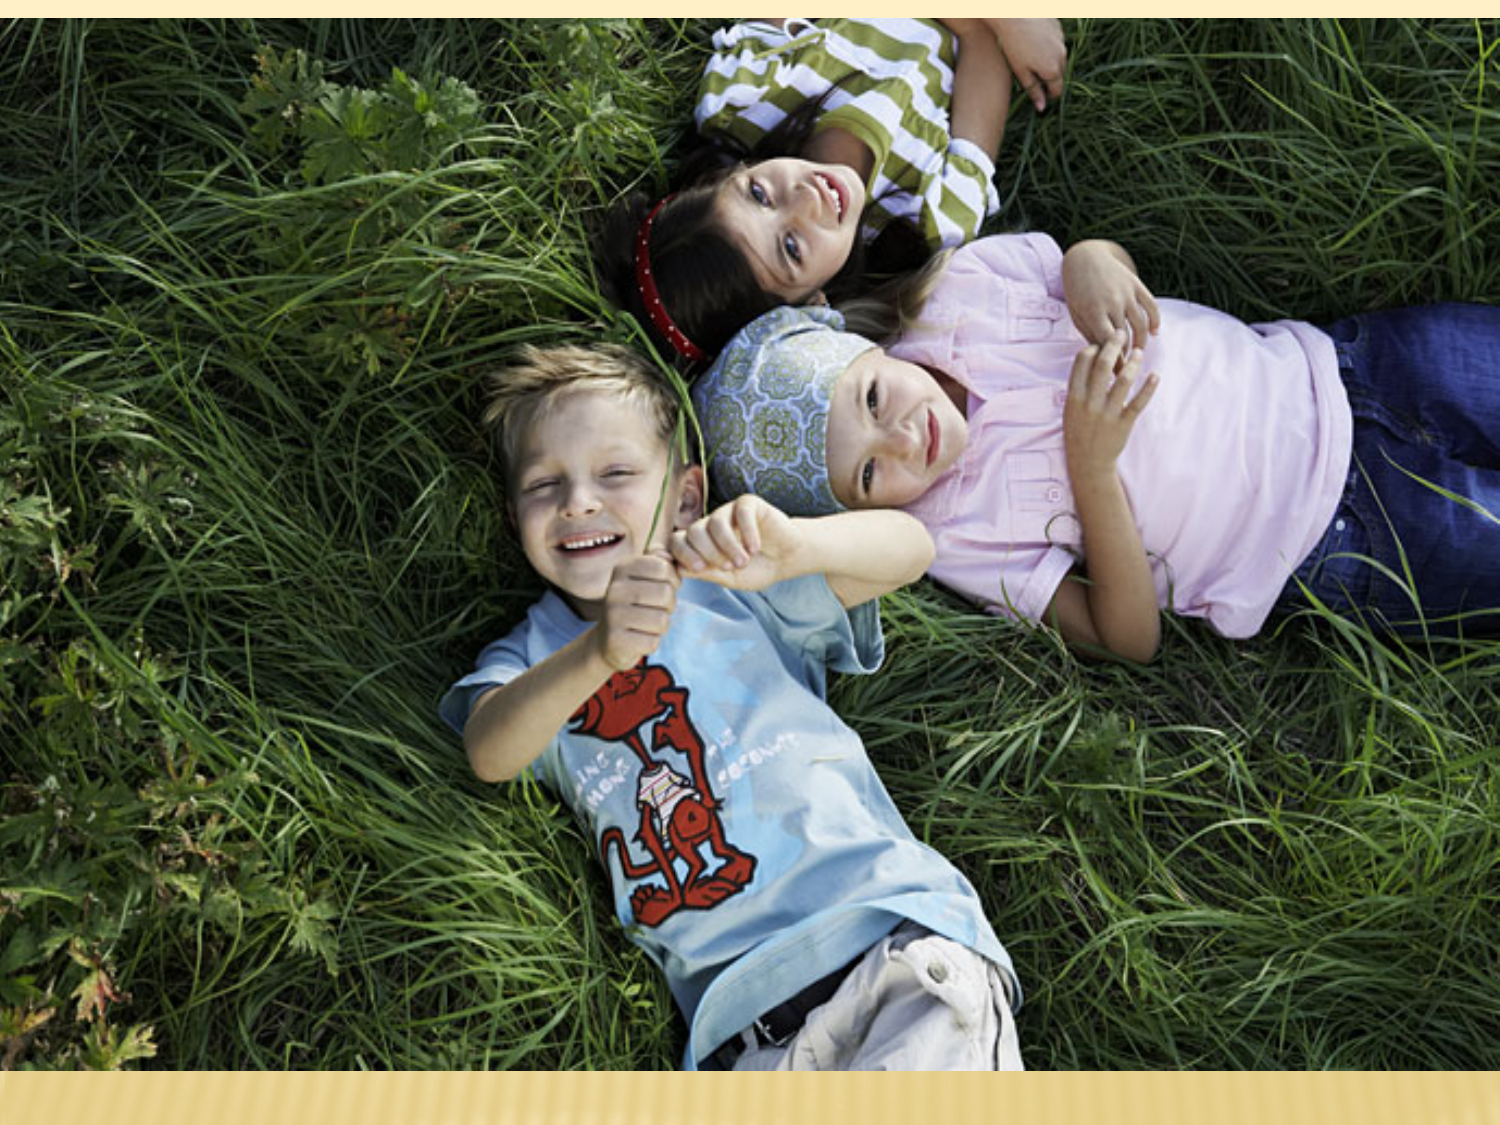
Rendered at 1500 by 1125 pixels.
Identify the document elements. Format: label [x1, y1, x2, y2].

list [0, 18, 1500, 1071]
